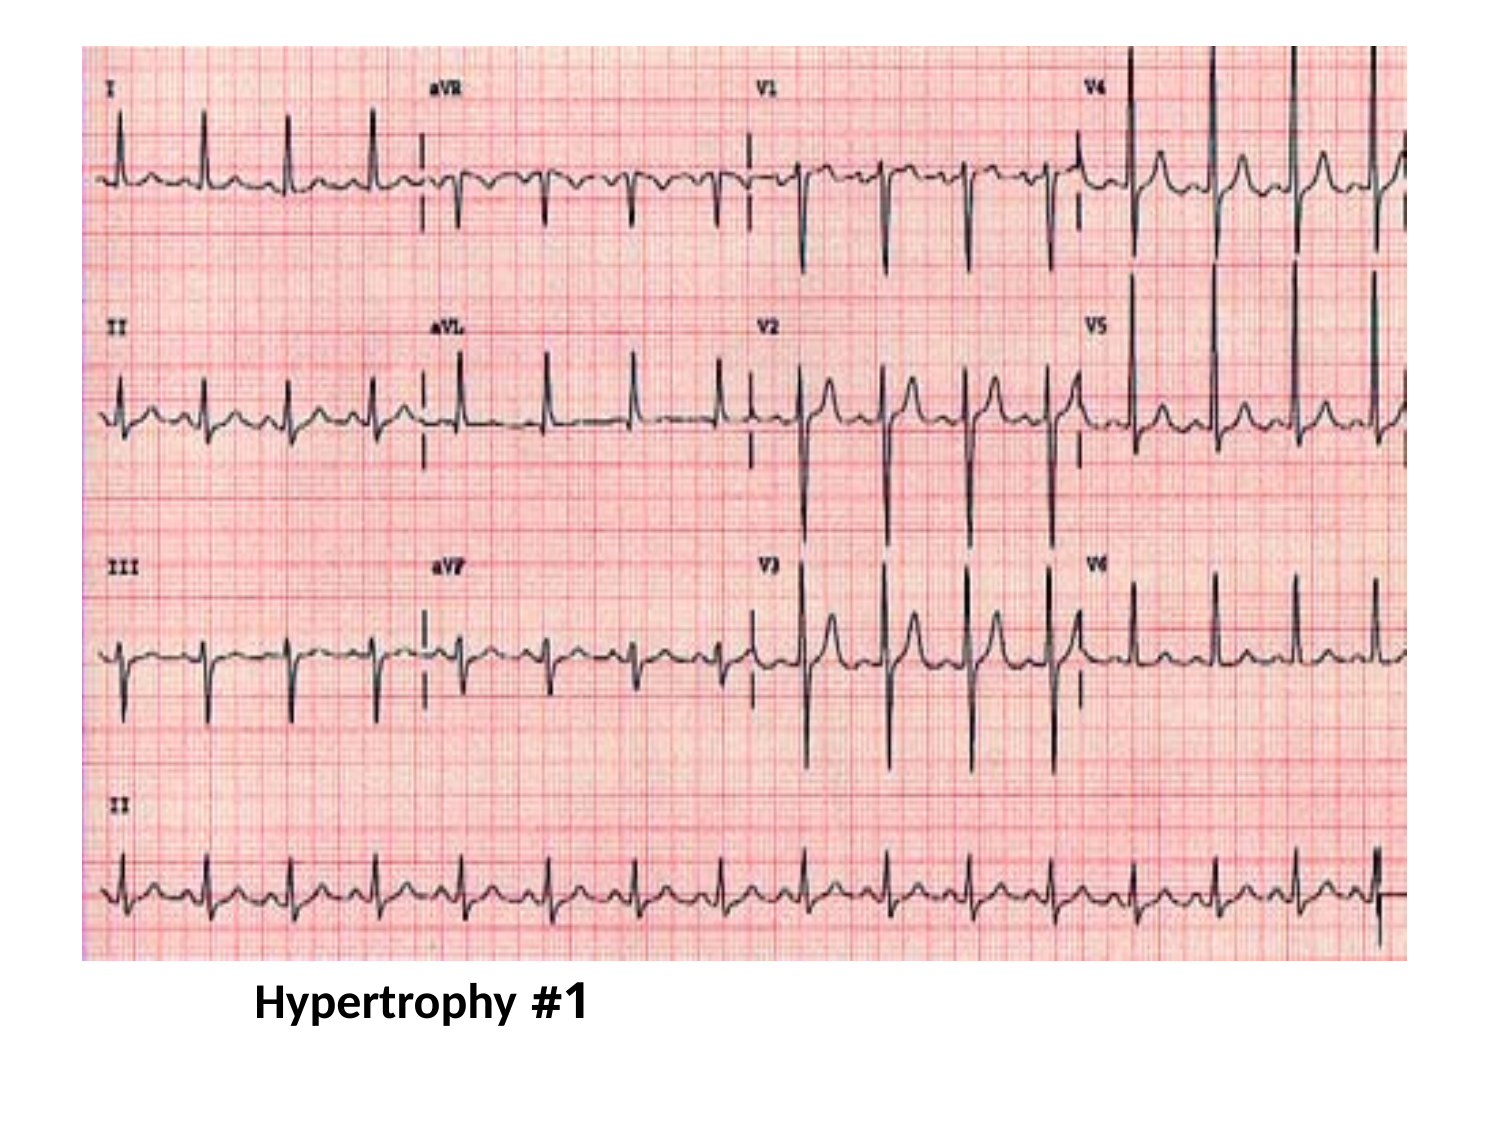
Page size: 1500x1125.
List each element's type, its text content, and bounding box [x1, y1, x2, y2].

text_box #1 Hypertrophy [226, 969, 606, 1036]
picture [81, 46, 1407, 962]
